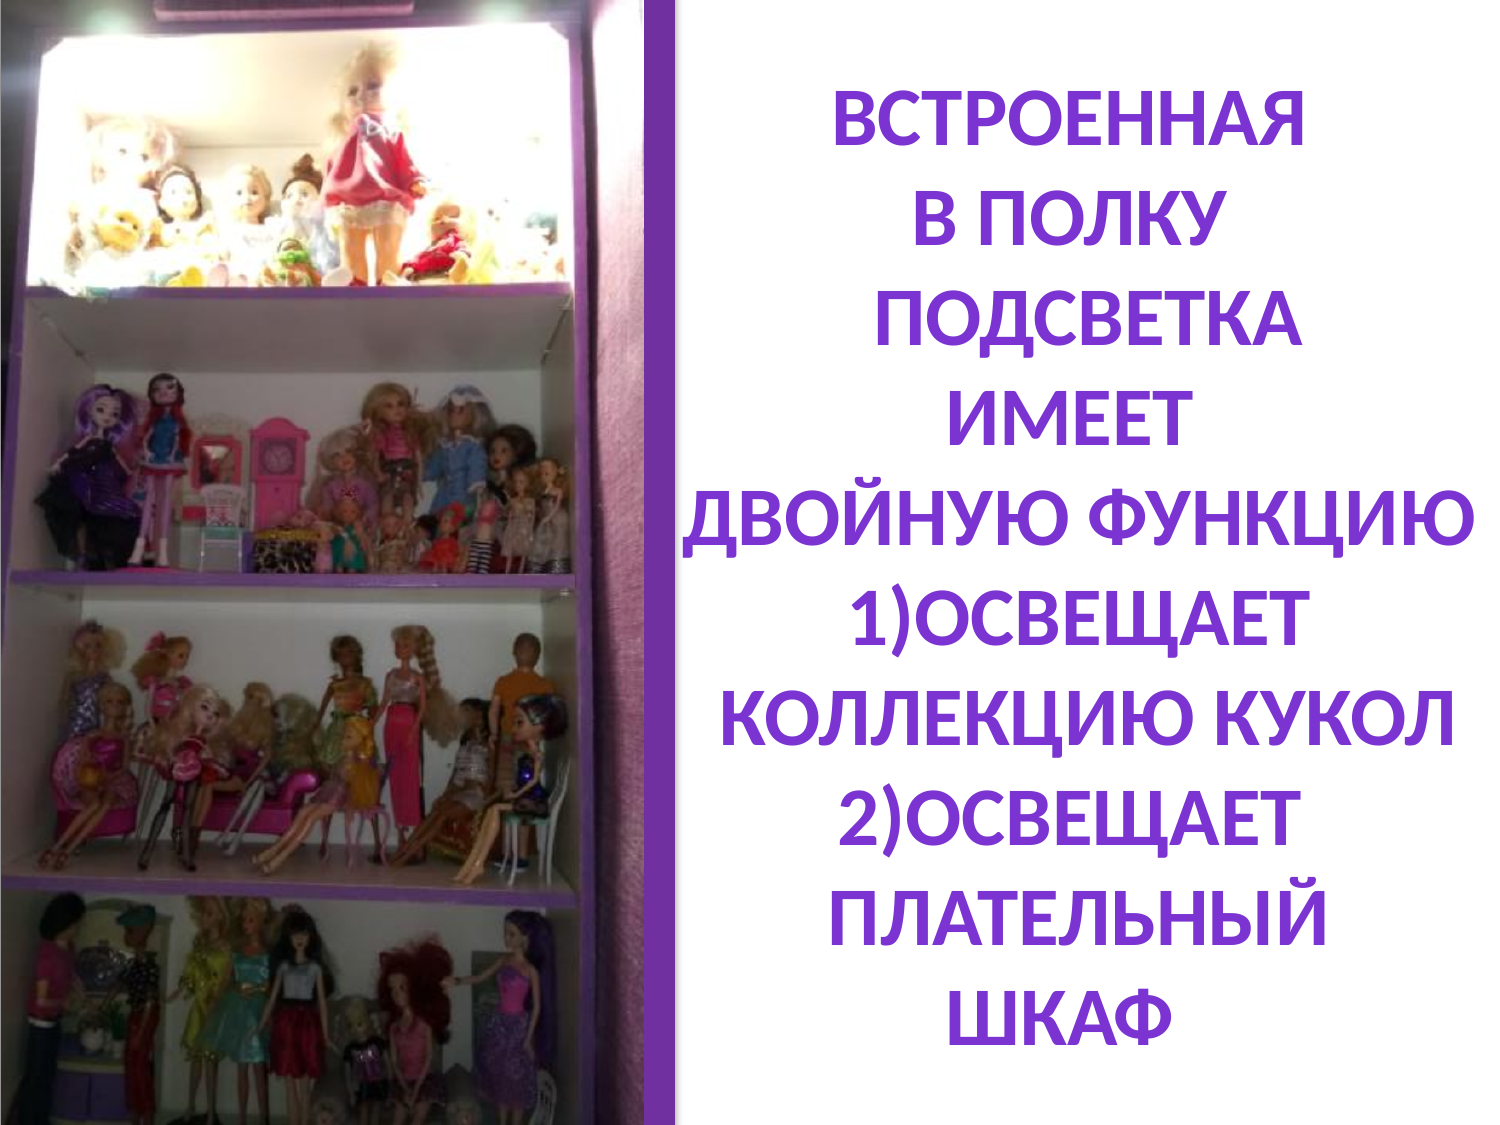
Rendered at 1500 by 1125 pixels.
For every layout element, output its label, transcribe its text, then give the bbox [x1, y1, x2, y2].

text_box Встроенная В полку подсветка Имеет двойную функцию 1)Освещает коллекцию кукол 2)Освещает Плательный шкаф [666, 54, 1491, 1070]
picture [0, 1, 885, 1125]
